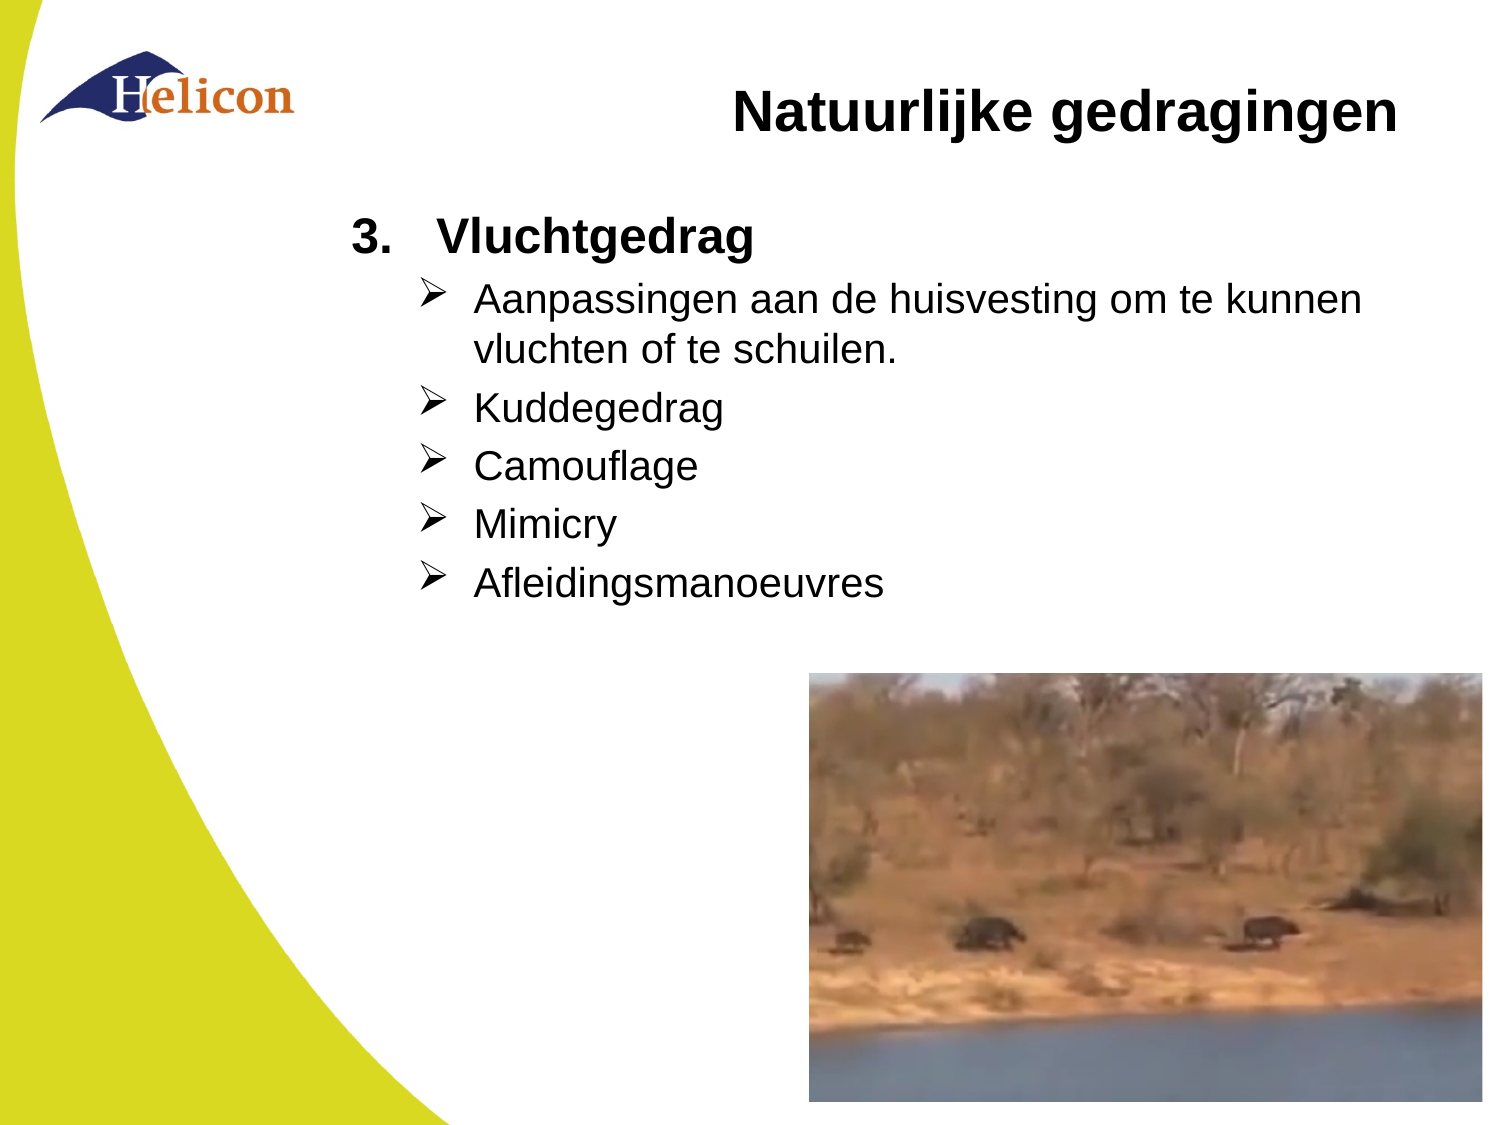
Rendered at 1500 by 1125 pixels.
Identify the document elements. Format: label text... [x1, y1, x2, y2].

list Vluchtgedrag Aanpassingen aan de huisvesting om te kunnen vluchten of te schuilen. Kuddegedrag Camouflage Mimicry Afleidingsmanoeuvres [336, 196, 1425, 1005]
title Natuurlijke gedragingen [324, 54, 1415, 161]
picture [0, 0, 1500, 1125]
